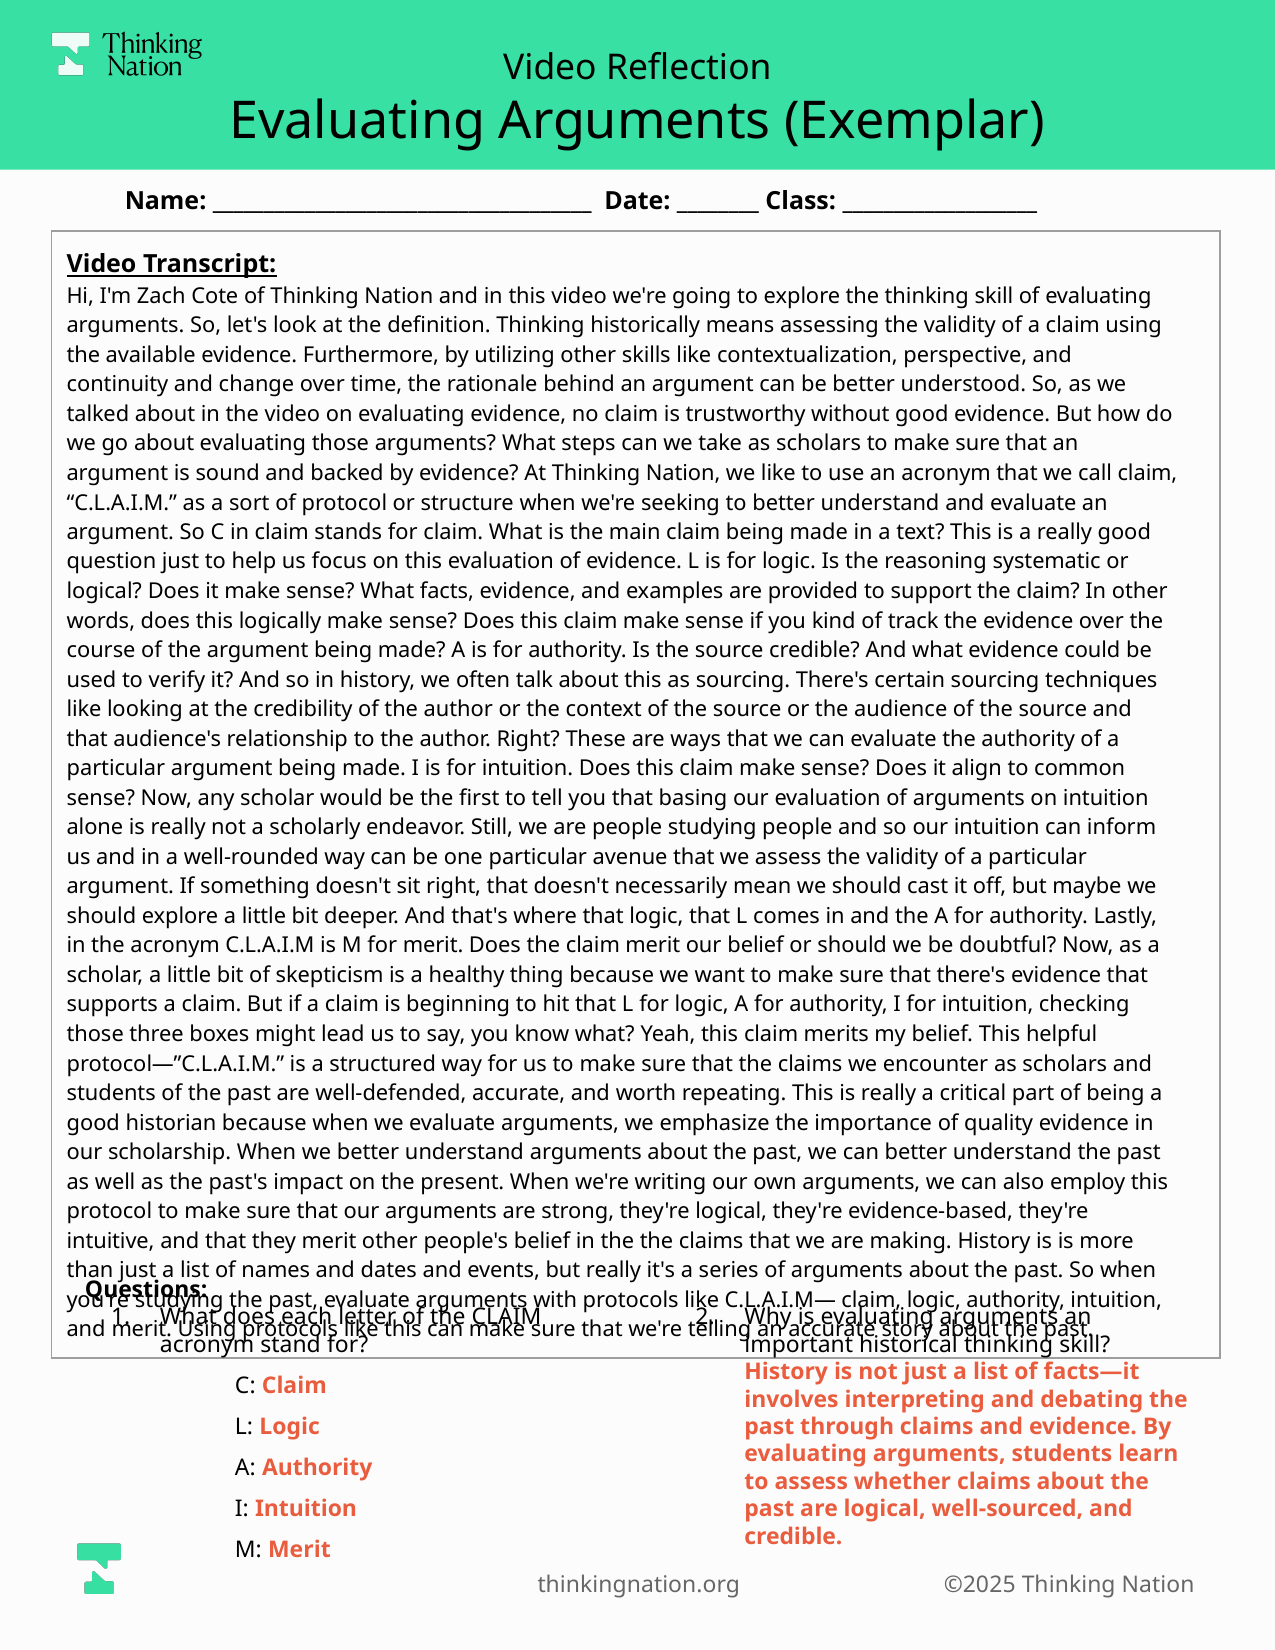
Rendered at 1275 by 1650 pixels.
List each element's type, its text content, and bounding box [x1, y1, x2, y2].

text_box Video Reflection Evaluating Arguments (Exemplar) [0, 0, 1275, 170]
text_box ©2025 Thinking Nation [909, 1553, 1211, 1605]
text_box Questions: What does each letter of the CLAIM acronym stand for? C: Claim L: Logic A: Authority I: Intuition M: Merit [70, 1259, 619, 1578]
picture [63, 1533, 134, 1604]
text_box Name: _____________________________________ Date: ________ Class: ___________________ [109, 169, 1165, 230]
text_box Why is evaluating arguments an important historical thinking skill? History is not just a list of facts—it involves interpreting and debating the past through claims and evidence. By evaluating arguments, students learn to assess whether claims about the past are logical, well-sourced, and credible. [654, 1259, 1204, 1592]
table_header Video Transcript: Hi, I'm Zach Cote of Thinking Nation and in this video we're going to explore the thinking skill of evaluating arguments. So, let's look at the definition. Thinking historically means assessing the validity of a claim using the available evidence. Furthermore, by utilizing other skills like contextualization, perspective, and continuity and change over time, the rationale behind an argument can be better understood. So, as we talked about in the video on evaluating evidence, no claim is trustworthy without good evidence. But how do we go about evaluating those arguments? What steps can we take as scholars to make sure that an argument is sound and backed by evidence? At Thinking Nation, we like to use an acronym that we call claim, “C.L.A.I.M.” as a sort of protocol or structure when we're seeking to better understand and evaluate an argument. So C in claim stands for claim. What is the main claim being made in a text? This is a really good question just to help us focus on this evaluation of evidence. L is for logic. Is the reasoning systematic or logical? Does it make sense? What facts, evidence, and examples are provided to support the claim? In other words, does this logically make sense? Does this claim make sense if you kind of track the evidence over the course of the argument being made? A is for authority. Is the source credible? And what evidence could be used to verify it? And so in history, we often talk about this as sourcing. There's certain sourcing techniques like looking at the credibility of the author or the context of the source or the audience of the source and that audience's relationship to the author. Right? These are ways that we can evaluate the authority of a particular argument being made. I is for intuition. Does this claim make sense? Does it align to common sense? Now, any scholar would be the first to tell you that basing our evaluation of arguments on intuition alone is really not a scholarly endeavor. Still, we are people studying people and so our intuition can inform us and in a well-rounded way can be one particular avenue that we assess the validity of a particular argument. If something doesn't sit right, that doesn't necessarily mean we should cast it off, but maybe we should explore a little bit deeper. And that's where that logic, that L comes in and the A for authority. Lastly, in the acronym C.L.A.I.M is M for merit. Does the claim merit our belief or should we be doubtful? Now, as a scholar, a little bit of skepticism is a healthy thing because we want to make sure that there's evidence that supports a claim. But if a claim is beginning to hit that L for logic, A for authority, I for intuition, checking those three boxes might lead us to say, you know what? Yeah, this claim merits my belief. This helpful protocol—”C.L.A.I.M.” is a structured way for us to make sure that the claims we encounter as scholars and students of the past are well-defended, accurate, and worth repeating. This is really a critical part of being a good historian because when we evaluate arguments, we emphasize the importance of quality evidence in our scholarship. When we better understand arguments about the past, we can better understand the past as well as the past's impact on the present. When we're writing our own arguments, we can also employ this protocol to make sure that our arguments are strong, they're logical, they're evidence-based, they're intuitive, and that they merit other people's belief in the the claims that we are making. History is is more than just a list of names and dates and events, but really it's a series of arguments about the past. So when you're studying the past, evaluate arguments with protocols like C.L.A.I.M— claim, logic, authority, intuition, and merit. Using protocols like this can make sure that we're telling an accurate story about the past. [52, 232, 1219, 1357]
text_box thinkingnation.org [488, 1553, 790, 1605]
picture [35, 17, 207, 90]
